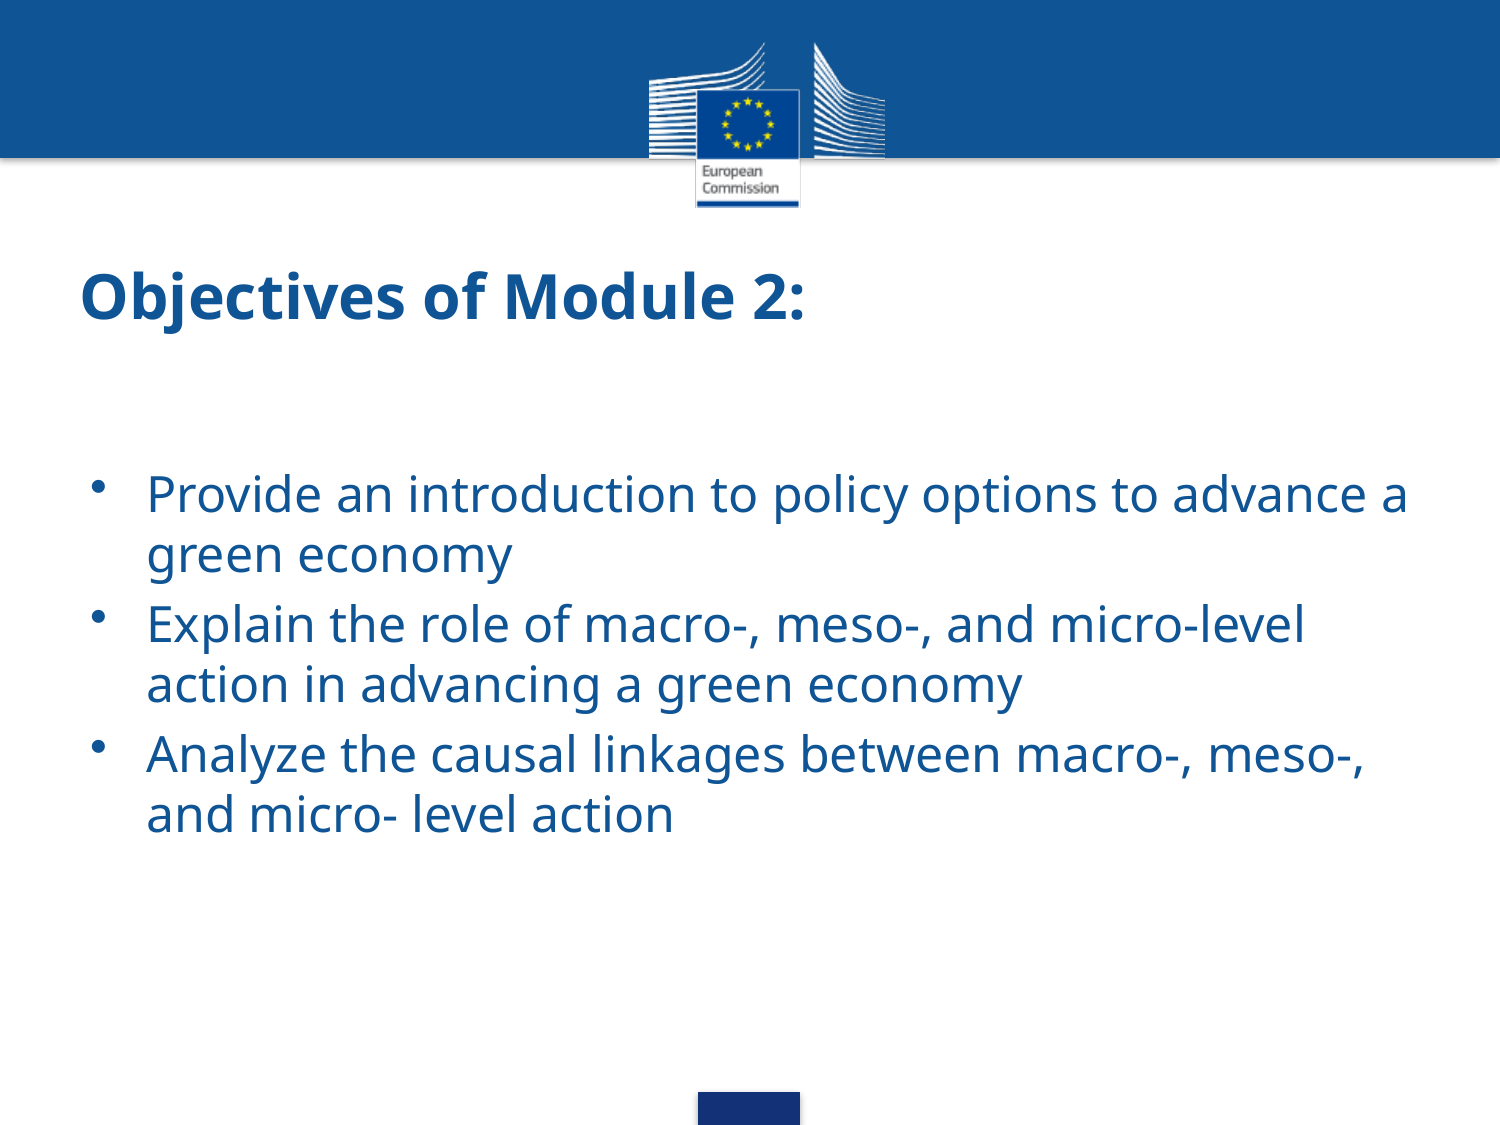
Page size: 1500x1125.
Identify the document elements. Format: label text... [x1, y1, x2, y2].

picture [649, 42, 885, 208]
list Provide an introduction to policy options to advance a green economy Explain the role of macro-, meso-, and micro-level action in advancing a green economy Analyze the causal linkages between macro-, meso-, and micro- level action [75, 385, 1425, 965]
title Objectives of Module 2: [64, 255, 1415, 409]
